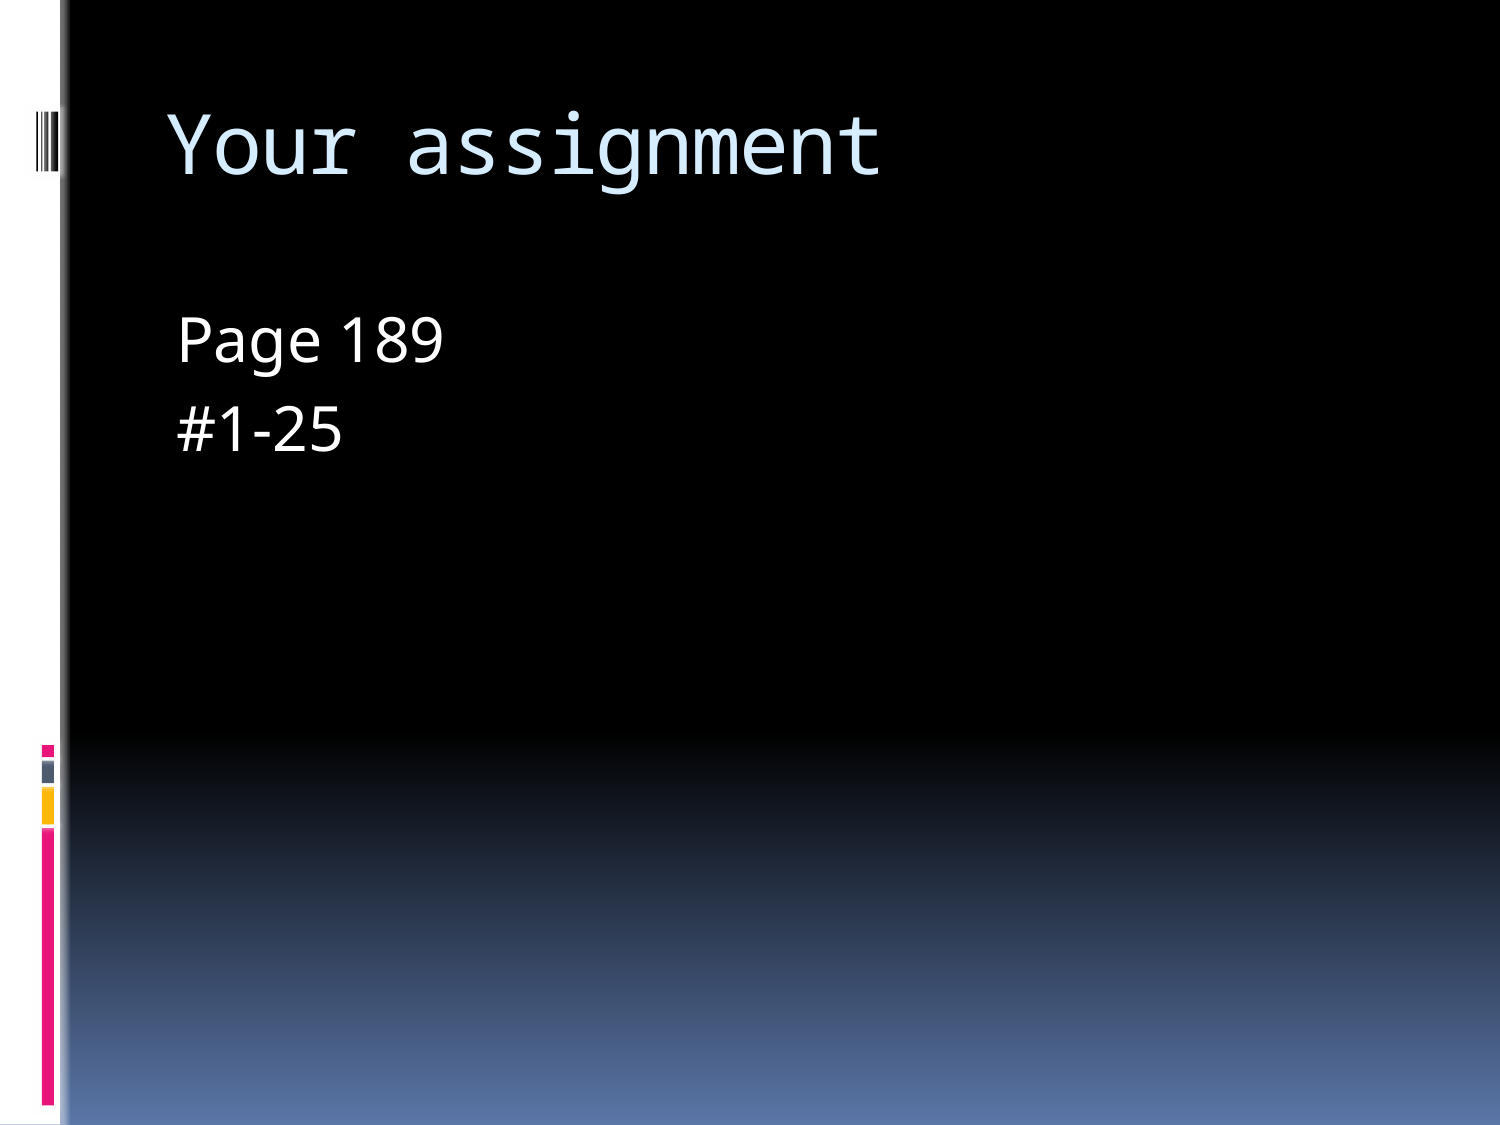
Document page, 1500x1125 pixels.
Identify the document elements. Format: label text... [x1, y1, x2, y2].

list Page 189 #1-25 [150, 292, 1425, 1043]
title Your assignment [150, 83, 1425, 234]
